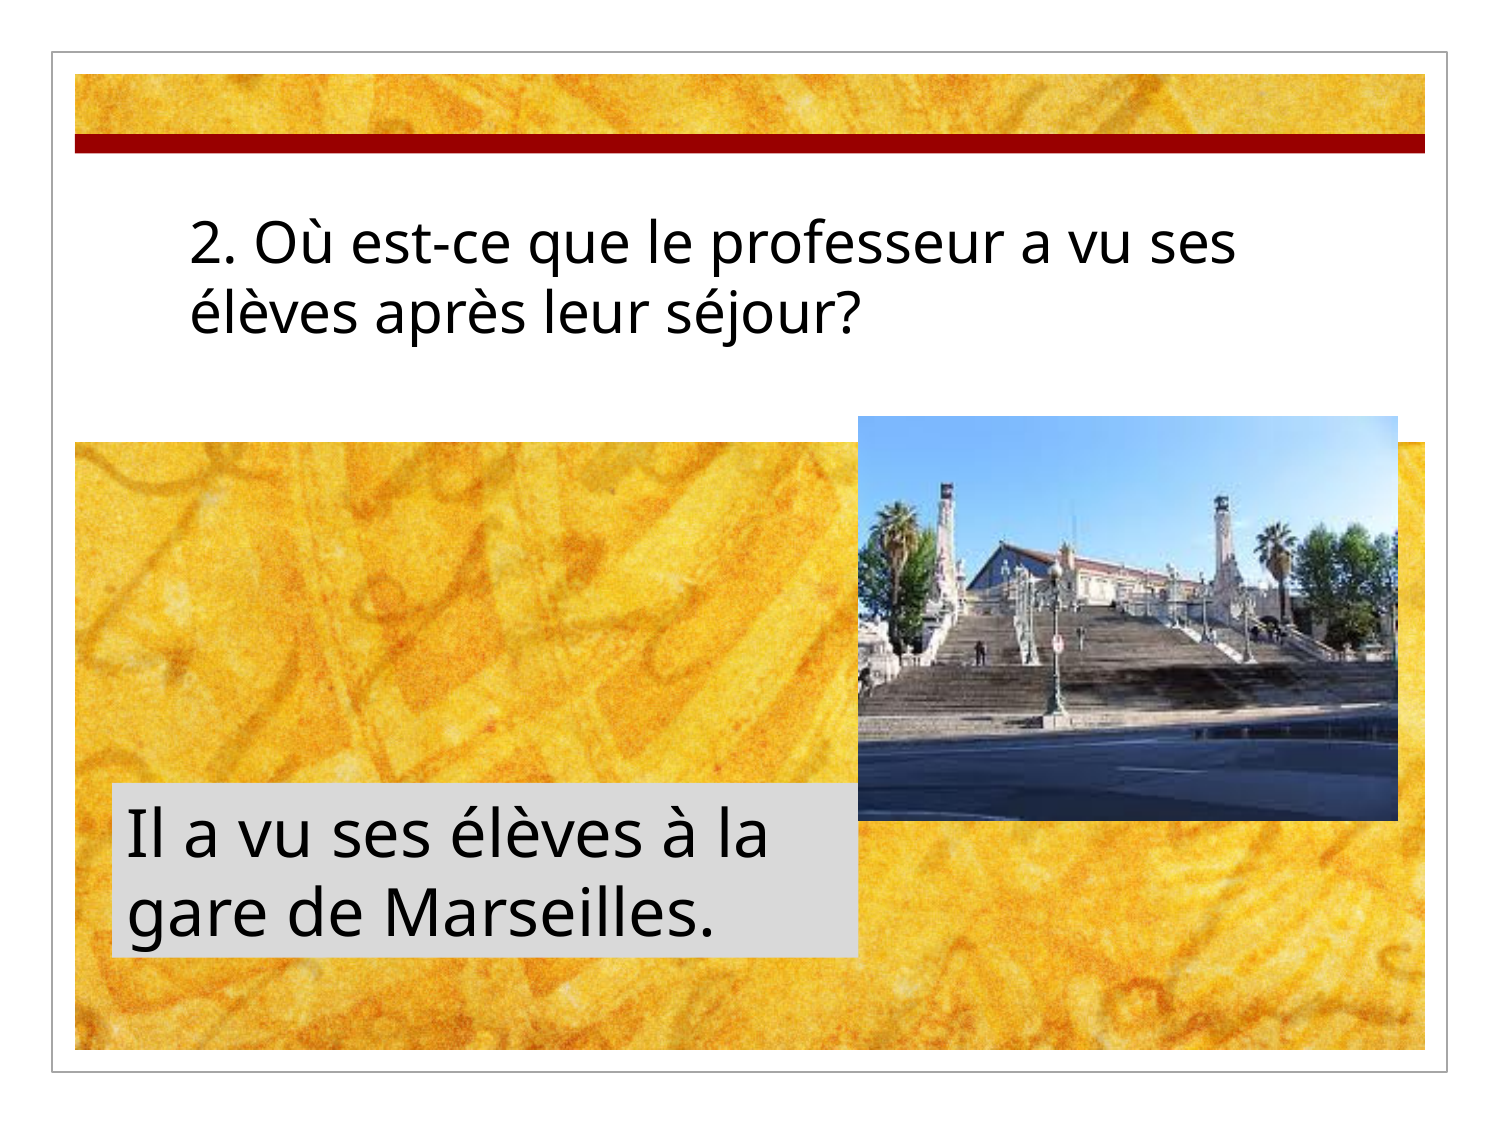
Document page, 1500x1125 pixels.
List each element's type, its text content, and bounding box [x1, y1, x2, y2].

text_box 2. Où est-ce que le professeur a vu ses élèves après leur séjour? [175, 197, 1322, 353]
picture [75, 415, 1425, 1050]
picture [75, 74, 1425, 134]
text_box Il a vu ses élèves à la gare de Marseilles. [112, 782, 859, 958]
